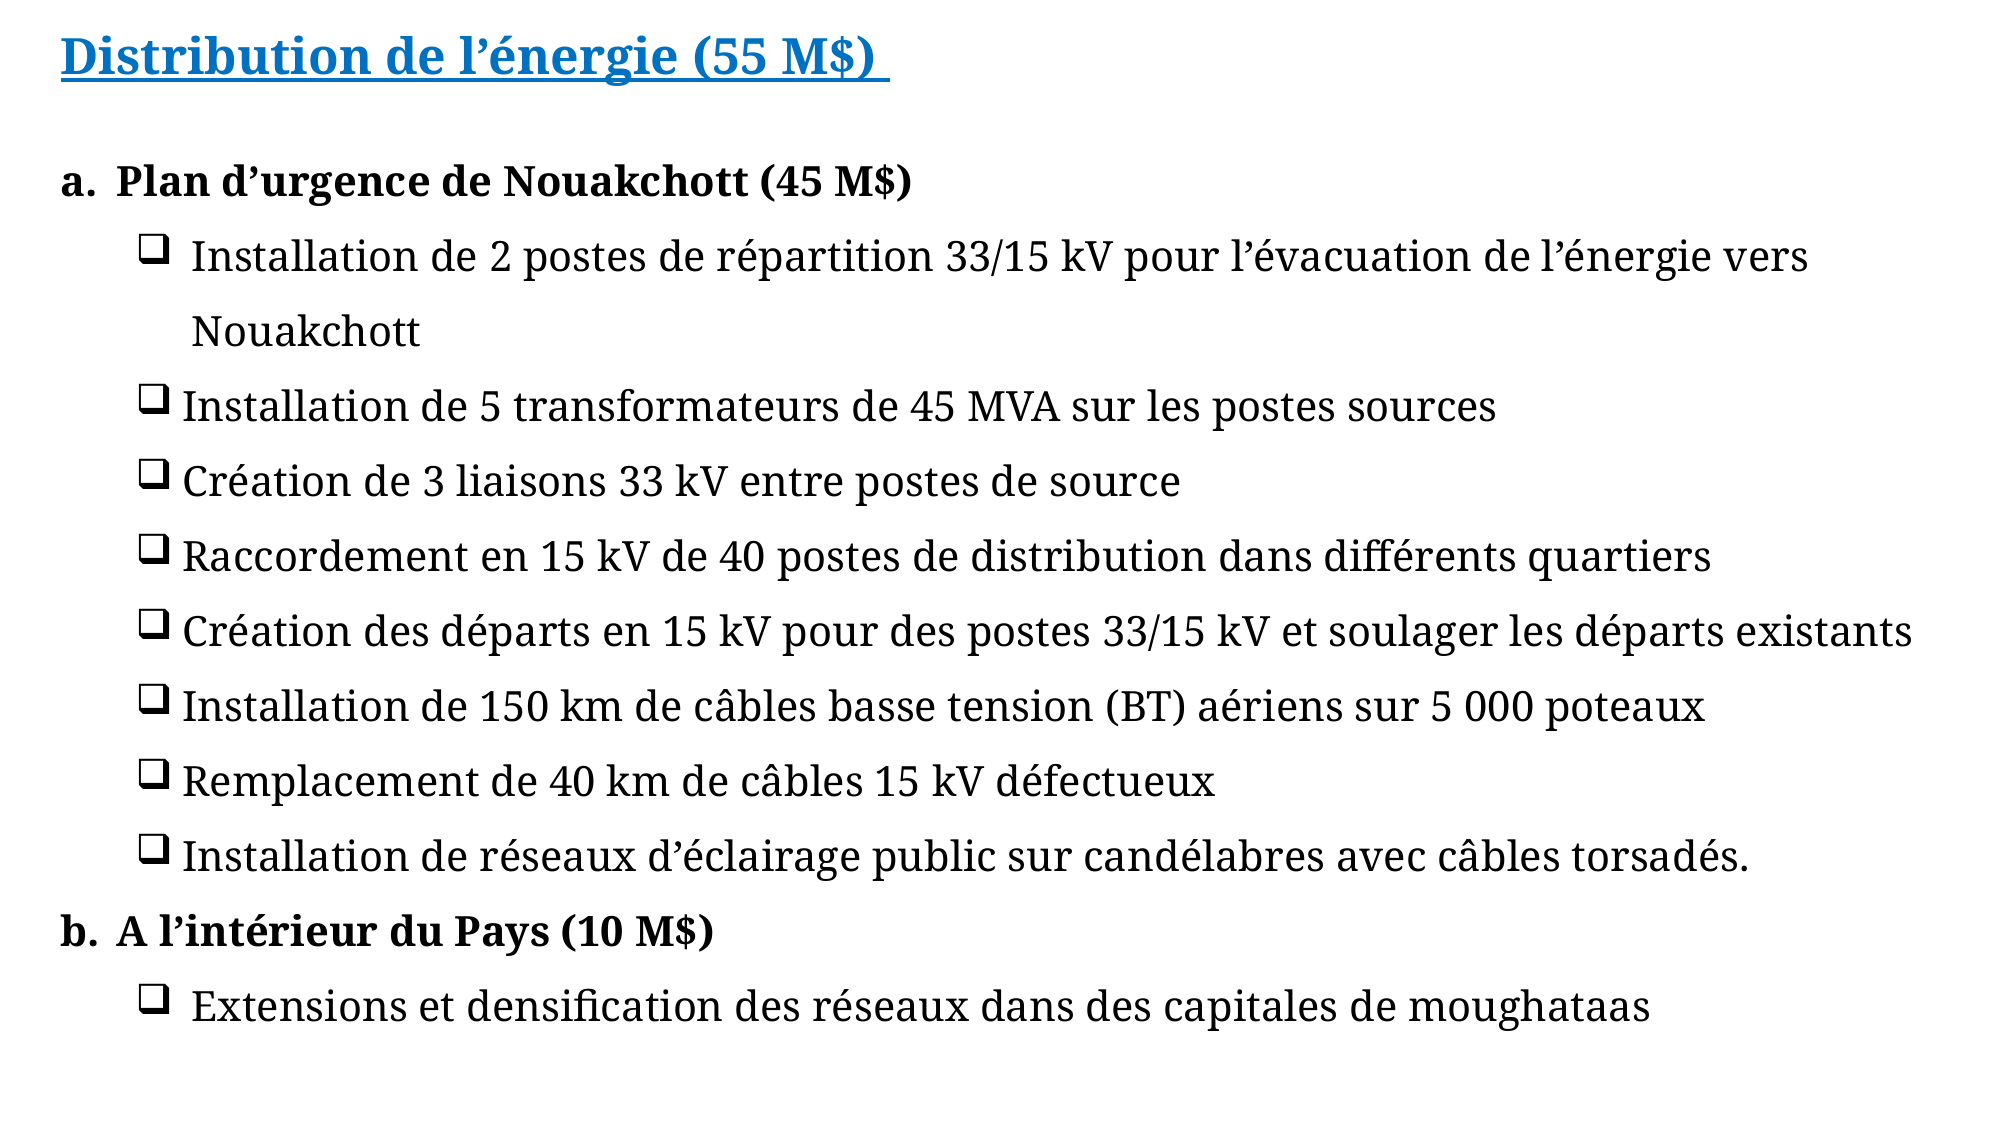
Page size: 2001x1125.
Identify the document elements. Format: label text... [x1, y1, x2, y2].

text_box Distribution de l’énergie (55 M$) Plan d’urgence de Nouakchott (45 M$) Installation de 2 postes de répartition 33/15 kV pour l’évacuation de l’énergie vers Nouakchott Installation de 5 transformateurs de 45 MVA sur les postes sources Création de 3 liaisons 33 kV entre postes de source Raccordement en 15 kV de 40 postes de distribution dans différents quartiers Création des départs en 15 kV pour des postes 33/15 kV et soulager les départs existants Installation de 150 km de câbles basse tension (BT) aériens sur 5 000 poteaux Remplacement de 40 km de câbles 15 kV défectueux Installation de réseaux d’éclairage public sur candélabres avec câbles torsadés. A l’intérieur du Pays (10 M$) Extensions et densification des réseaux dans des capitales de moughataas [45, 17, 1966, 1037]
